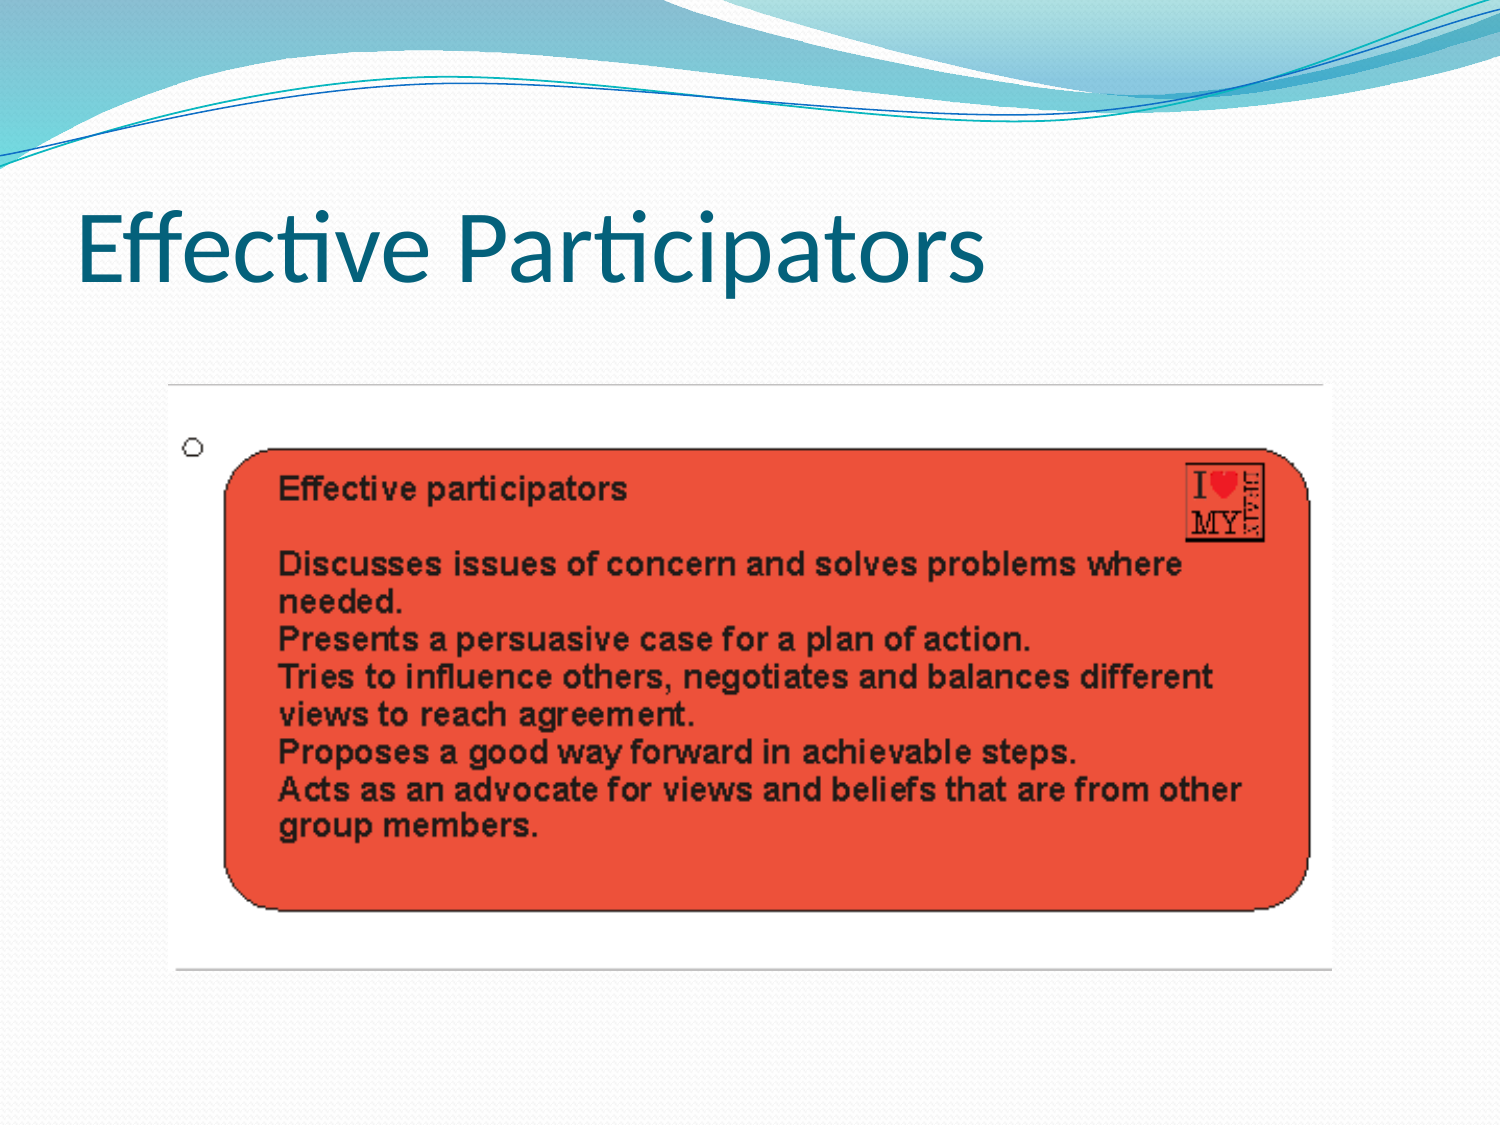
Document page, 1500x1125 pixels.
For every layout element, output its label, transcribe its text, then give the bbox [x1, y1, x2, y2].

title Effective Participators [75, 115, 1425, 303]
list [168, 384, 1332, 971]
